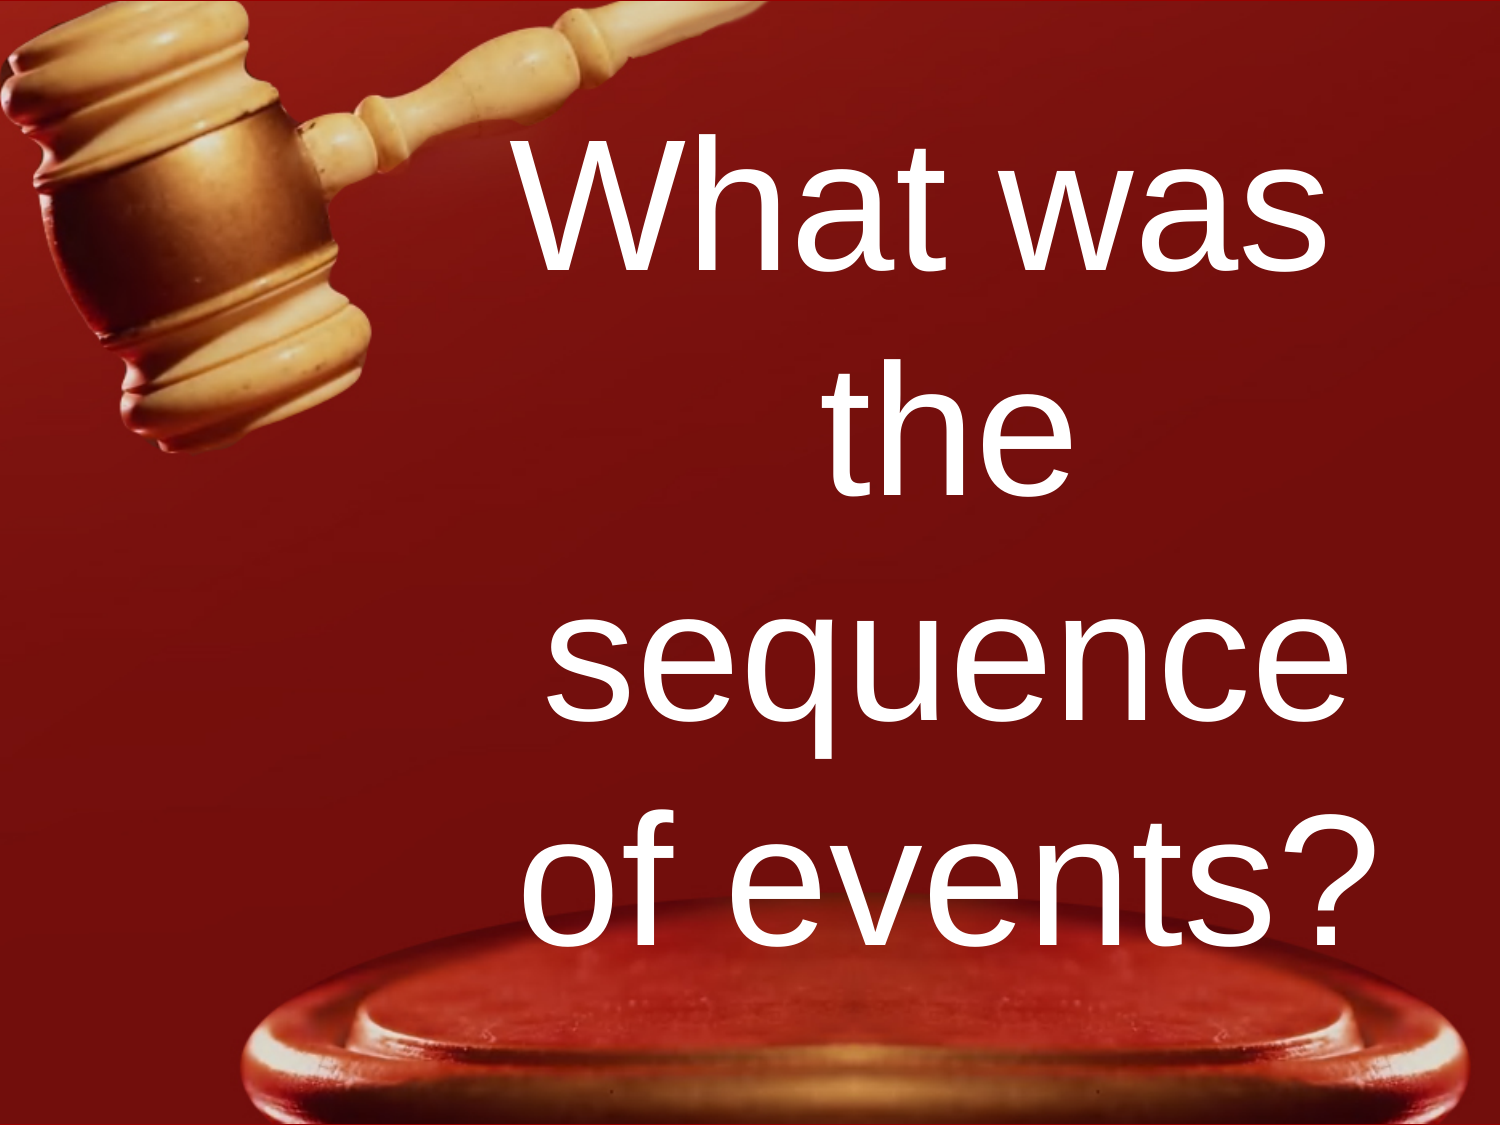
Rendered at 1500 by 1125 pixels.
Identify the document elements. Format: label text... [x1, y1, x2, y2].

picture [0, 1, 1500, 1124]
list What was the sequence of events? [374, 74, 1468, 826]
